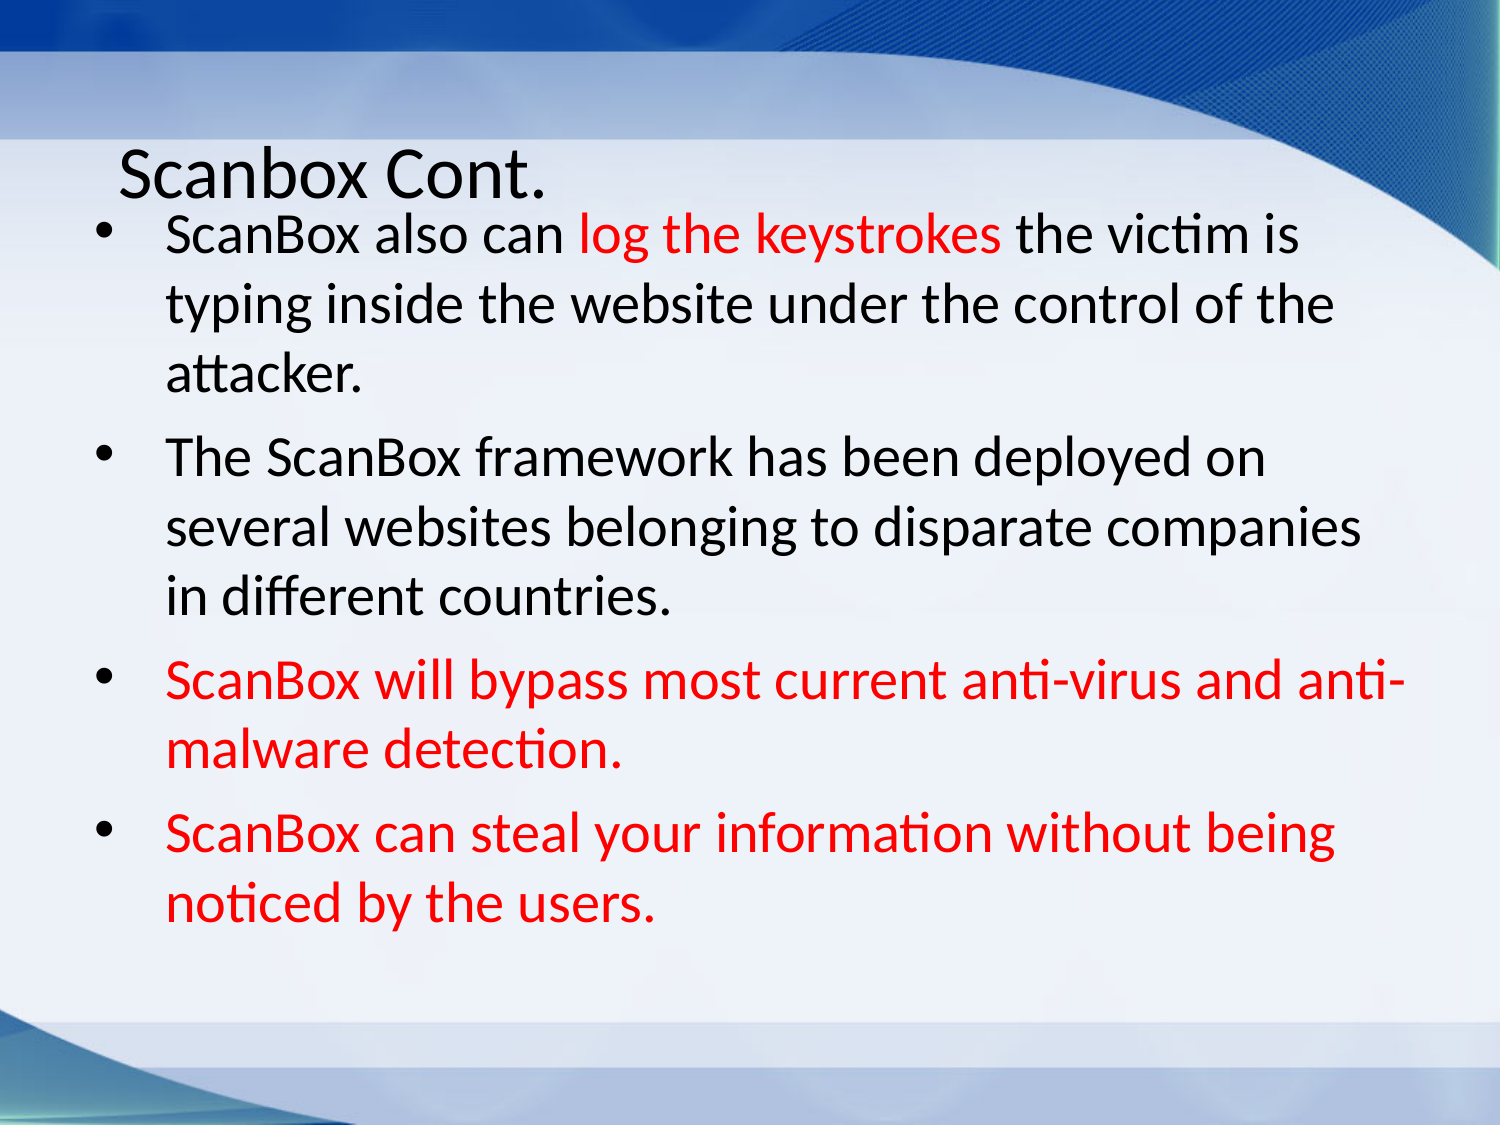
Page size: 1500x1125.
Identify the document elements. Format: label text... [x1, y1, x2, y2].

picture [0, 0, 1500, 1125]
list ScanBox also can log the keystrokes the victim is typing inside the website under the control of the attacker. The ScanBox framework has been deployed on several websites belonging to disparate companies in different countries. ScanBox will bypass most current anti-virus and anti-malware detection. ScanBox can steal your information without being noticed by the users. [75, 187, 1425, 1075]
title Scanbox Cont. [103, 59, 1397, 187]
